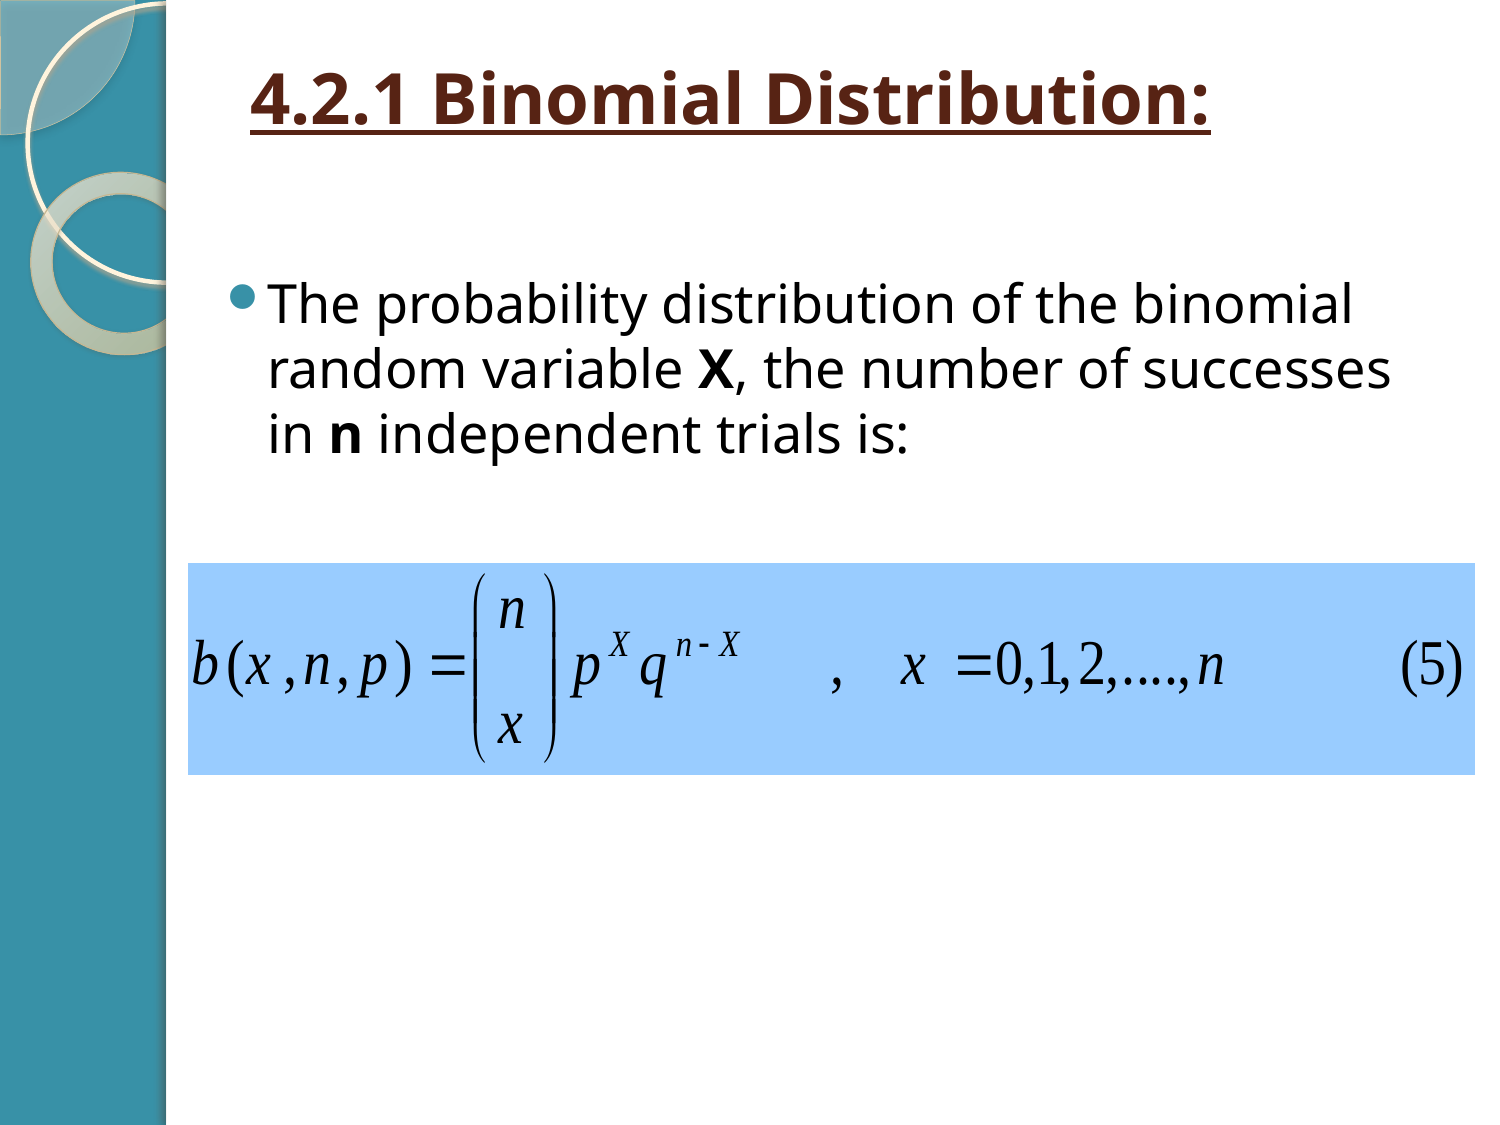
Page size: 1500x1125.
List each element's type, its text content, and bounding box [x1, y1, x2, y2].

title 4.2.1 Binomial Distribution: [235, 45, 1466, 233]
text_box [187, 562, 1476, 776]
list The probability distribution of the binomial random variable X, the number of successes in n independent trials is: [200, 262, 1425, 475]
